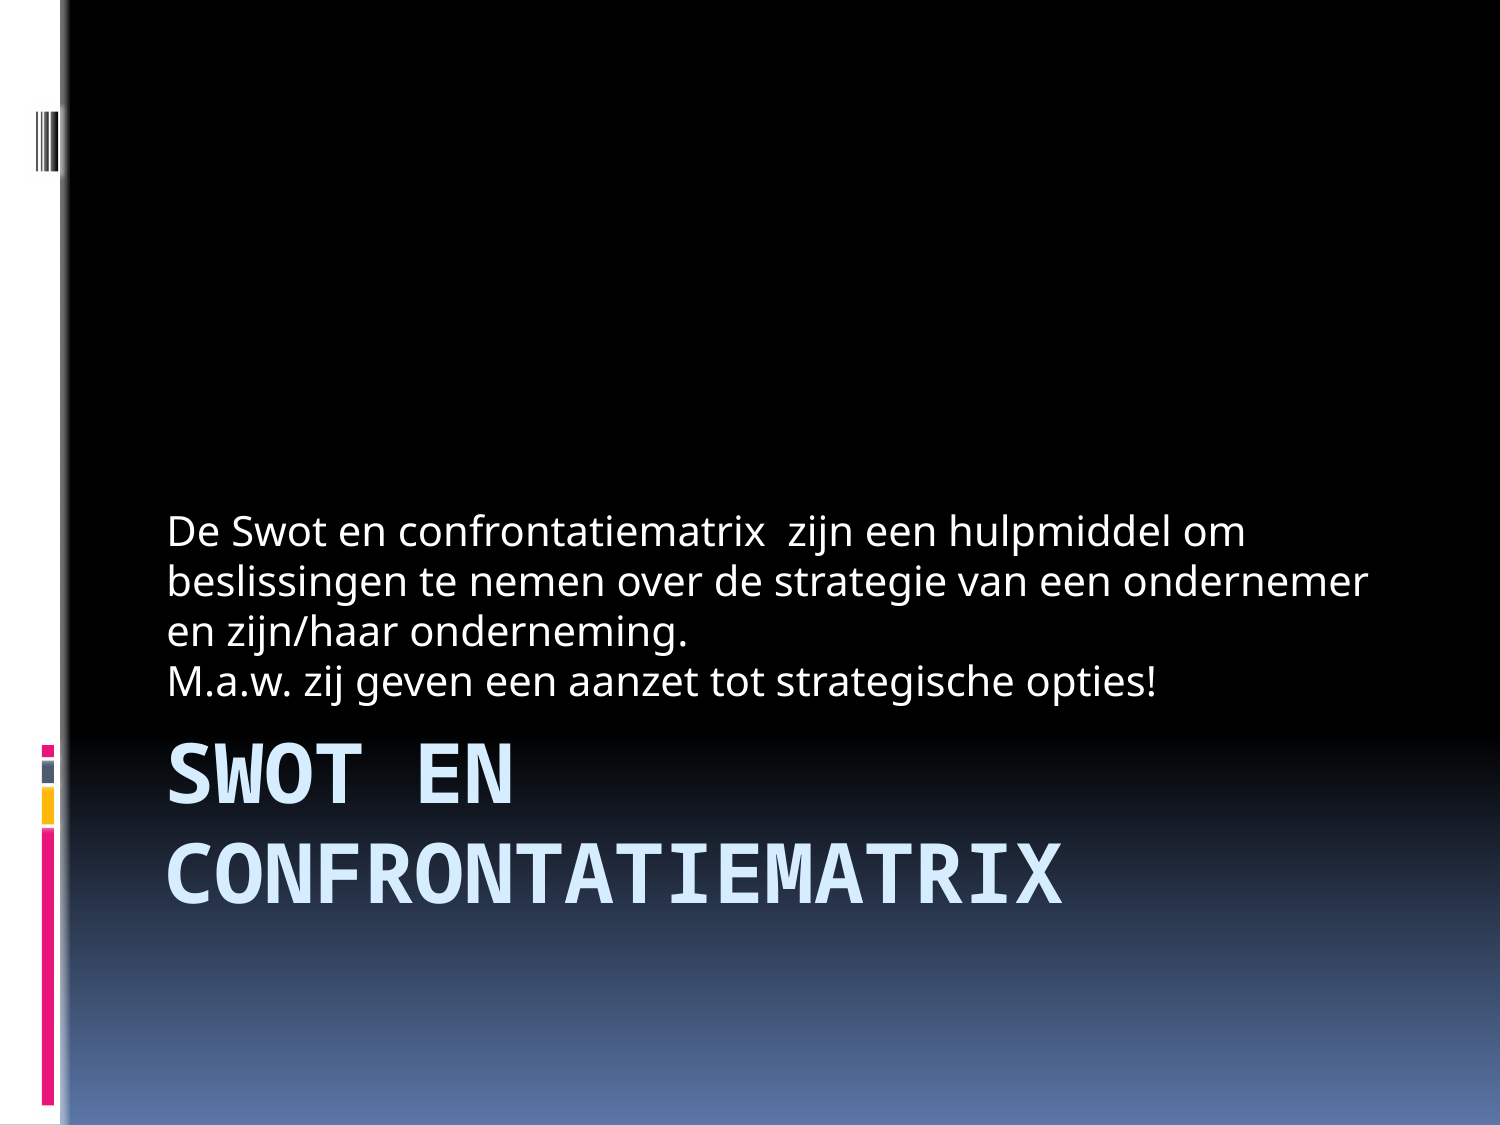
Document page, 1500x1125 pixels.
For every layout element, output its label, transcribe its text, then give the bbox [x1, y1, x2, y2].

title SWOT en Confrontatiematrix [150, 713, 1425, 1037]
subtitle De Swot en confrontatiematrix zijn een hulpmiddel om beslissingen te nemen over de strategie van een ondernemer en zijn/haar onderneming. M.a.w. zij geven een aanzet tot strategische opties! [150, 465, 1425, 713]
